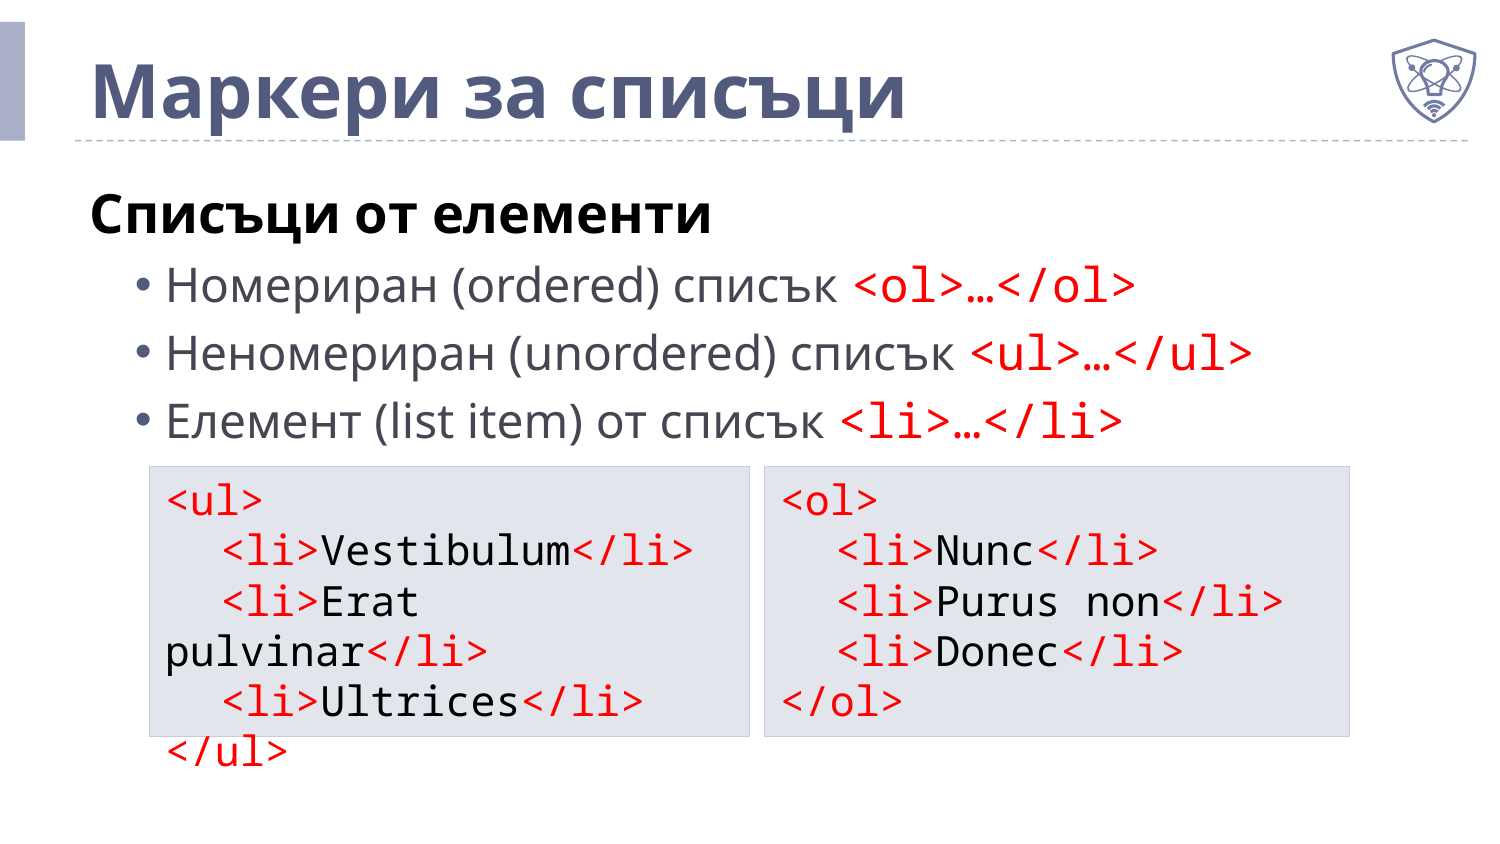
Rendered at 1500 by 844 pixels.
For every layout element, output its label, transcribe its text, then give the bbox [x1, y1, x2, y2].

title Маркери за списъци [75, 18, 1475, 141]
text_box <ol> <li>Nunc</li> <li>Purus non</li> <li>Donec</li> </ol> [764, 466, 1350, 737]
list Списъци от елементи Номериран (ordered) списък <ol>…</ol> Неномериран (unordered) списък <ul>…</ul> Елемент (list item) от списък <li>…</li> [75, 171, 1475, 835]
text_box <ul> <li>Vestibulum</li> <li>Erat pulvinar</li> <li>Ultrices</li> </ul> [149, 466, 750, 737]
